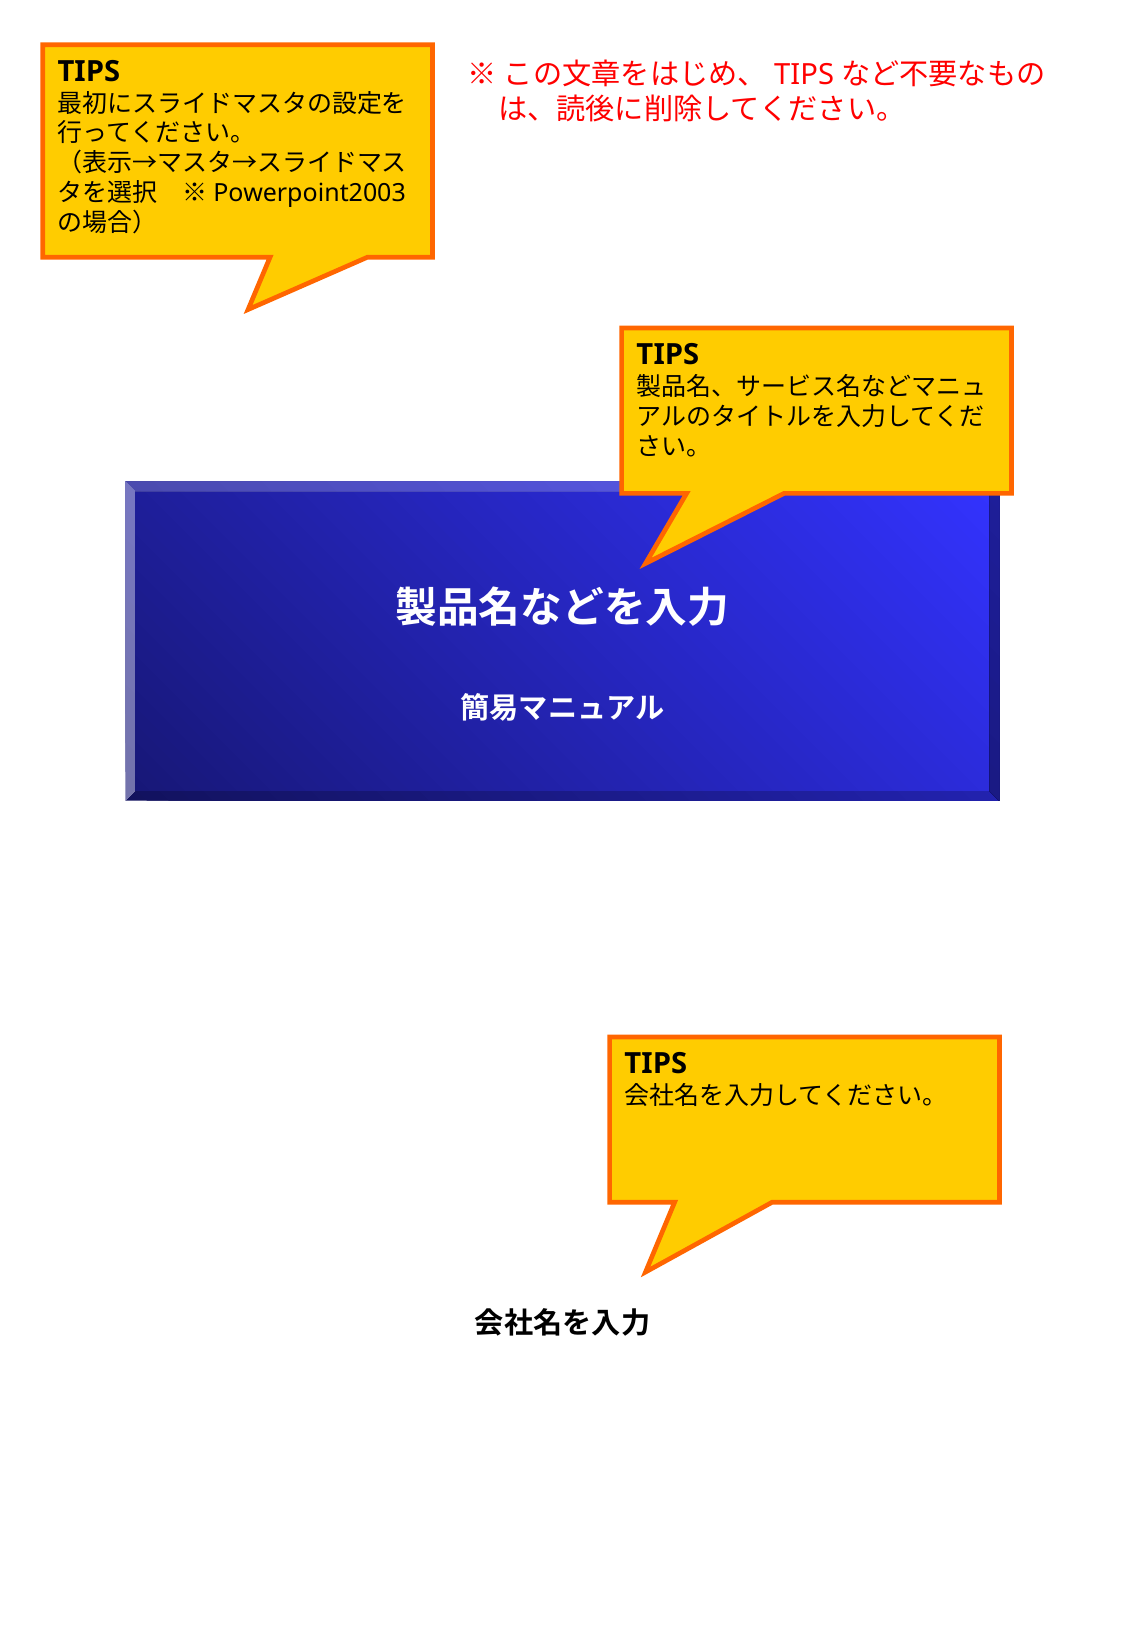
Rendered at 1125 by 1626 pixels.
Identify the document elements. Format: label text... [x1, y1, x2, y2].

title 製品名などを入力 [148, 564, 976, 647]
text_box TIPS 最初にスライドマスタの設定を行ってください。 （表示→マスタ→スライドマスタを選択 ※Powerpoint2003の場合） [42, 44, 433, 310]
text_box ※この文章をはじめ、TIPSなど不要なものは、読後に削除してください。 [452, 47, 1094, 133]
text_box 会社名を入力 [430, 1296, 695, 1347]
text_box TIPS 会社名を入力してください。 [609, 1036, 1000, 1273]
text_box TIPS 製品名、サービス名などマニュアルのタイトルを入力してください。 [621, 328, 1012, 564]
